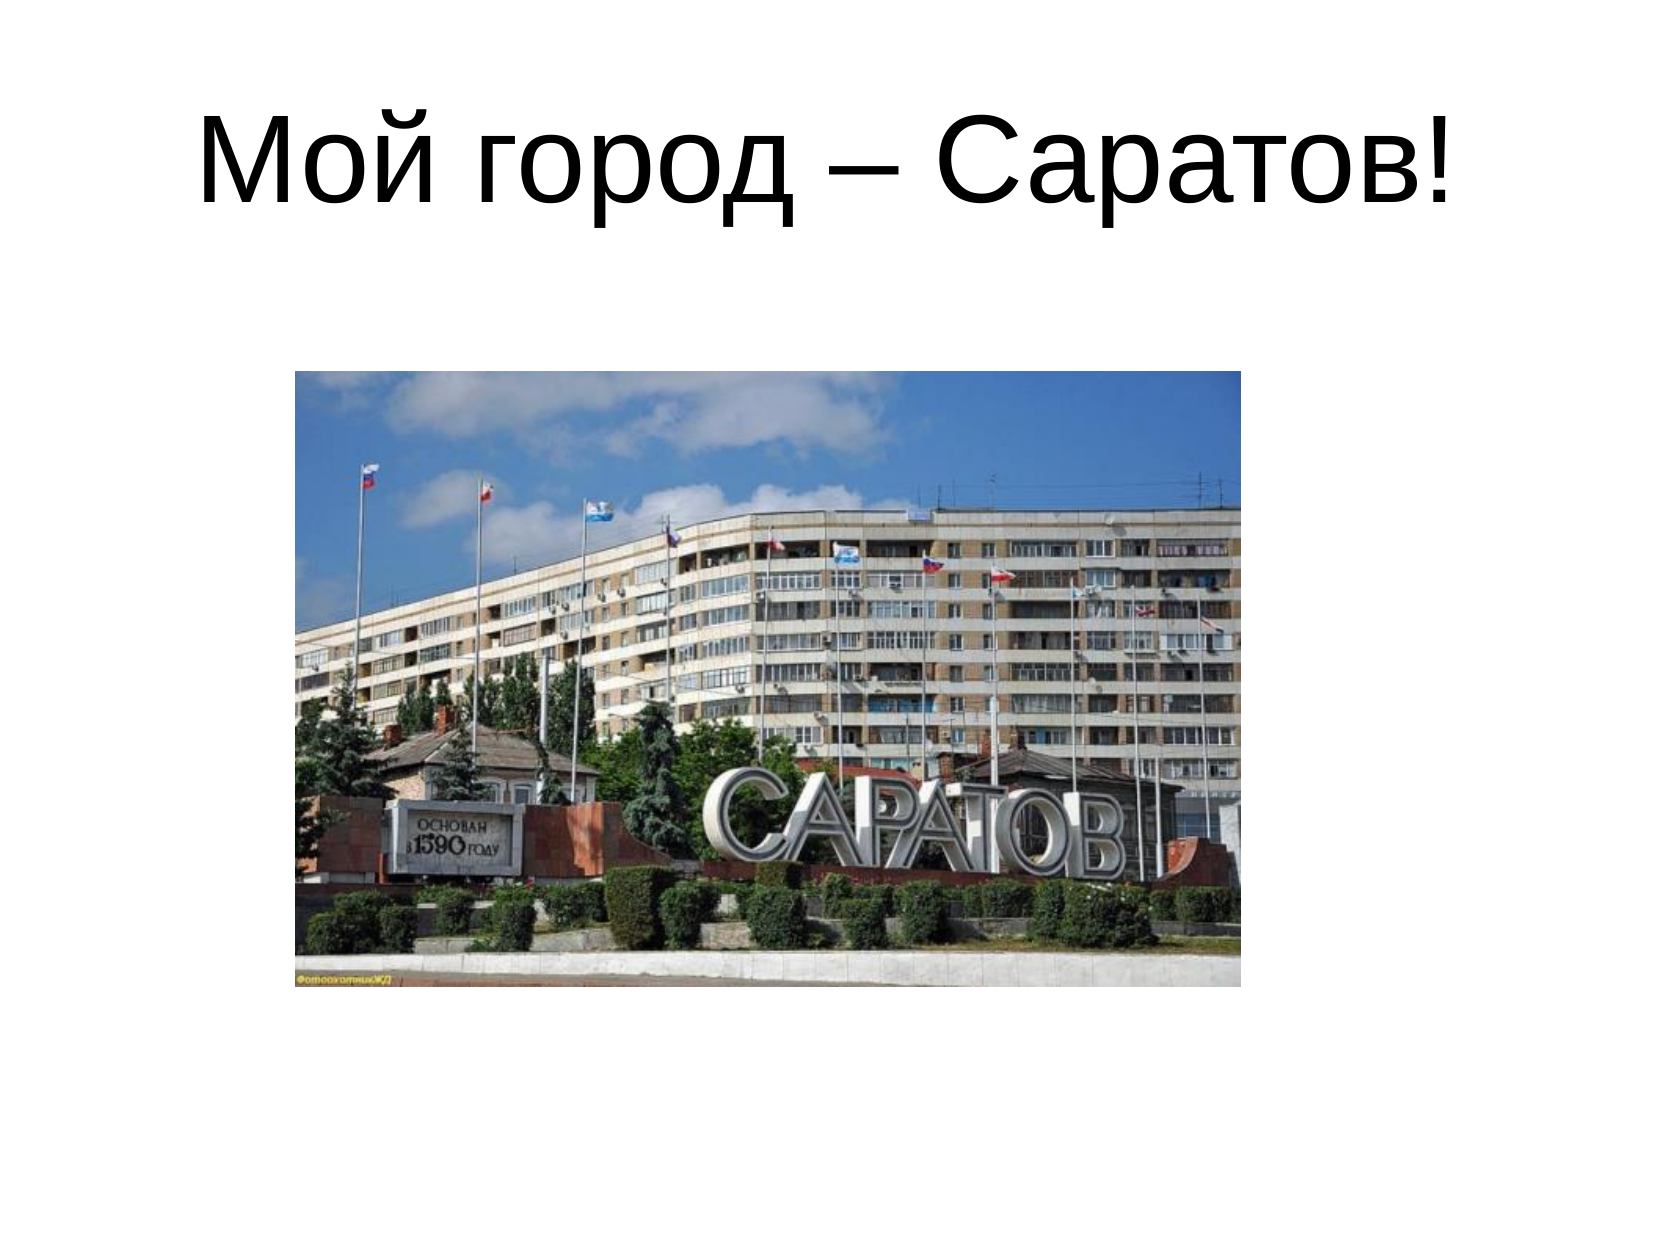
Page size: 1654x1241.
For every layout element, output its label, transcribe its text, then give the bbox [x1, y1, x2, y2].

picture [294, 371, 1241, 987]
title Мой город – Саратов! [82, 49, 1571, 257]
